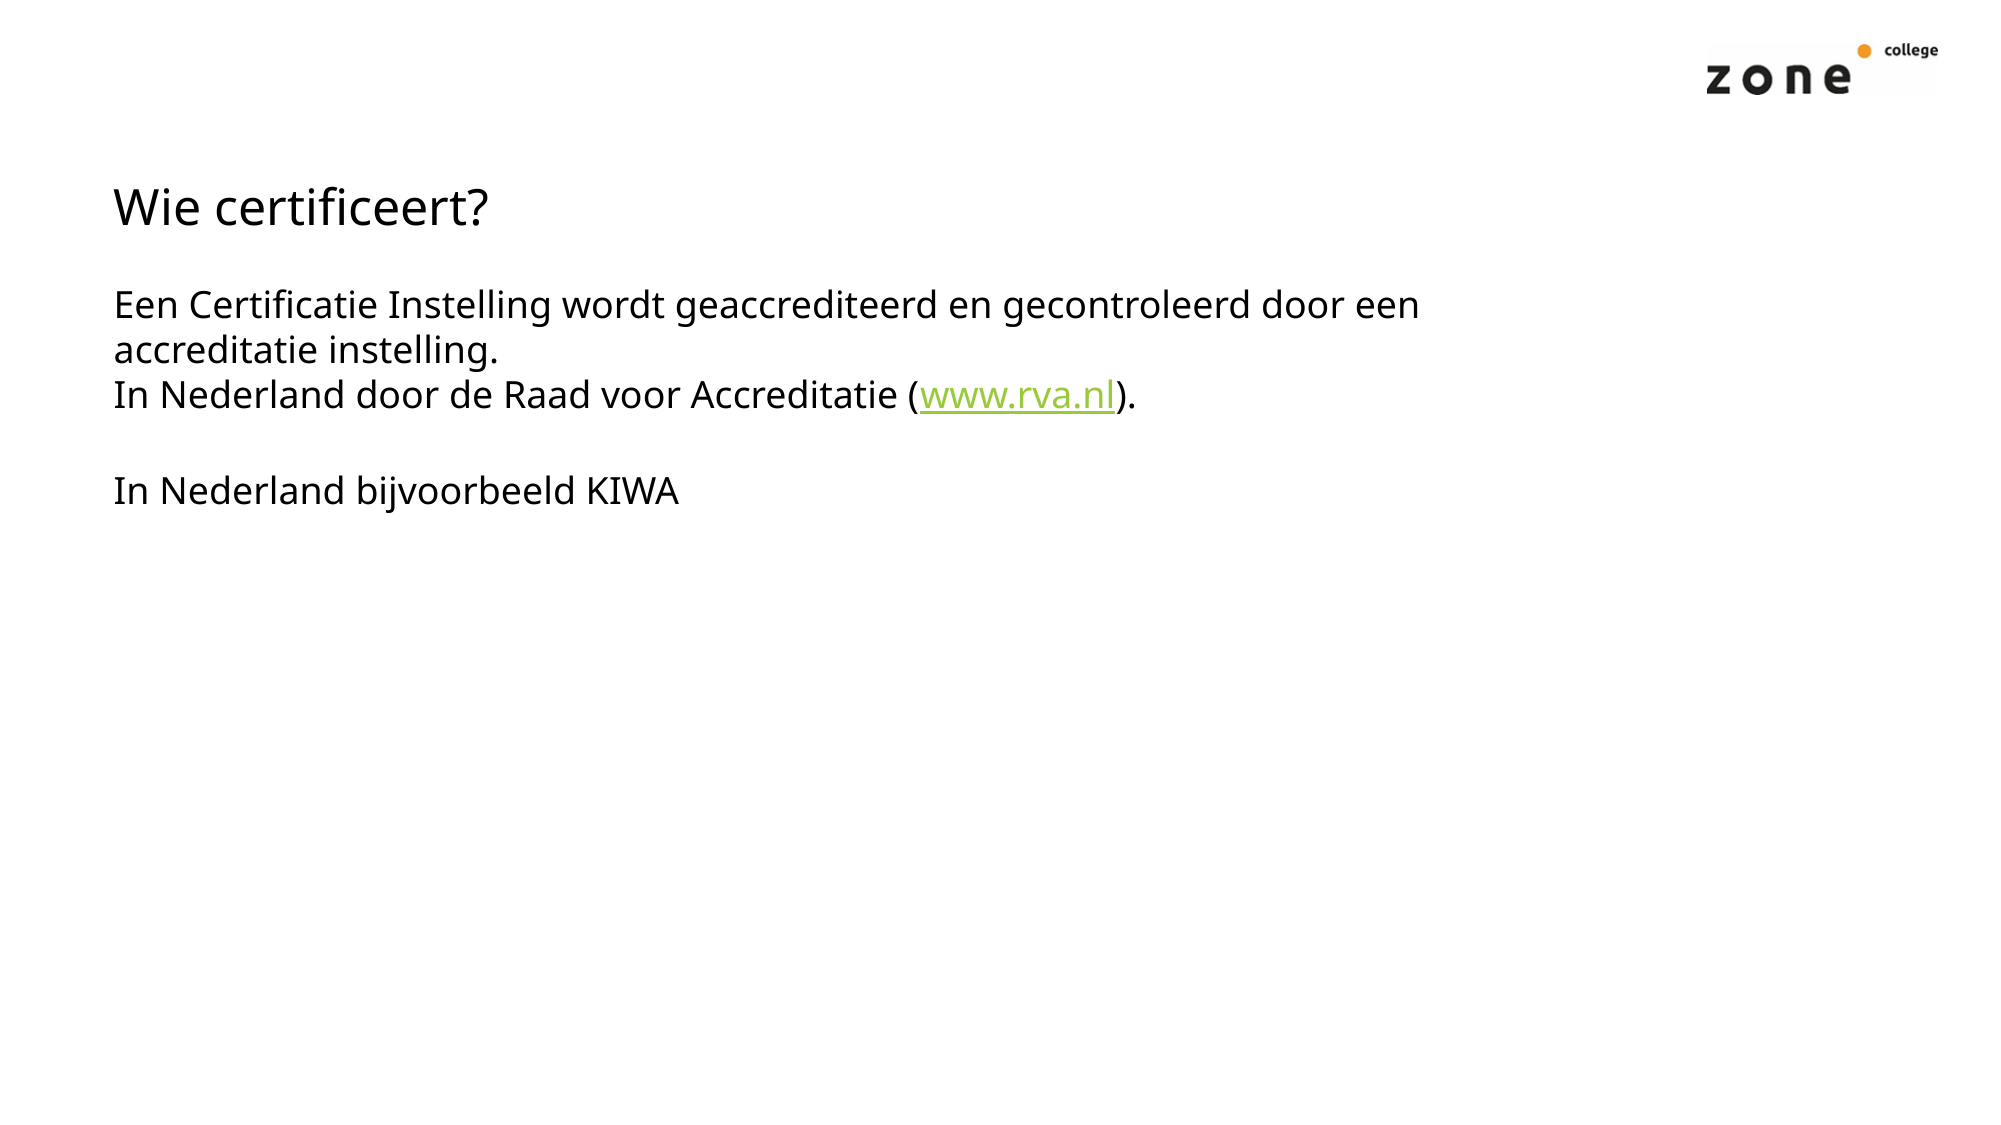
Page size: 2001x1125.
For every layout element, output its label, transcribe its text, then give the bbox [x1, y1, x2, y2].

text_box Wie certificeert? Een Certificatie Instelling wordt geaccrediteerd en gecontroleerd door een accreditatie instelling. In Nederland door de Raad voor Accreditatie (www.rva.nl). In Nederland bijvoorbeeld KIWA [99, 168, 1500, 520]
picture [1707, 43, 1939, 96]
